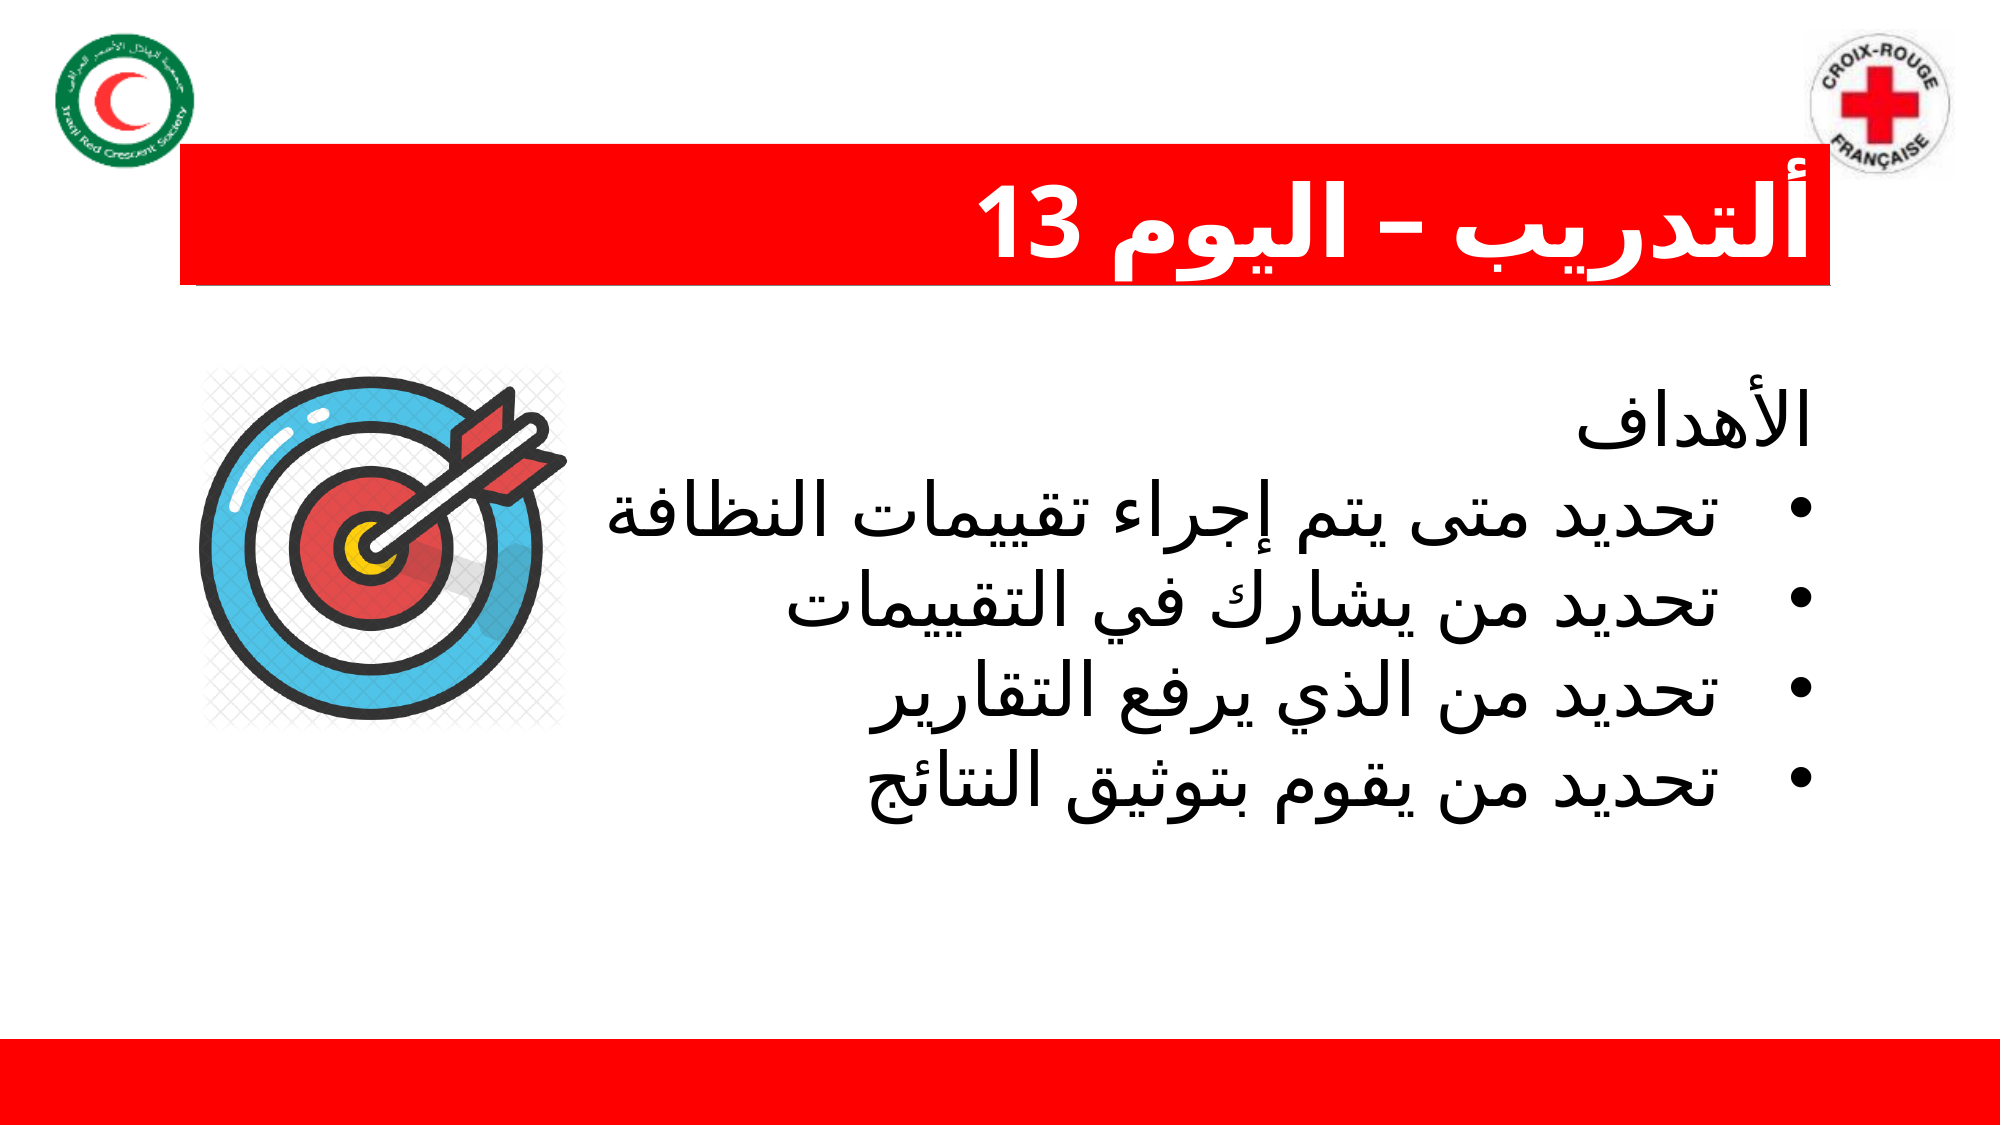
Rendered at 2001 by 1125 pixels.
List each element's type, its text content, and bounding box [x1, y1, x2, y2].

title ألتدريب – اليوم 13 [180, 143, 1830, 285]
picture [198, 363, 569, 734]
picture [1803, 28, 1956, 181]
picture [51, 27, 200, 175]
text_box الأهداف تحديد متى يتم إجراء تقييمات النظافة تحديد من يشارك في التقييمات تحديد من الذي يرفع التقارير تحديد من يقوم بتوثيق النتائج [445, 363, 1830, 874]
